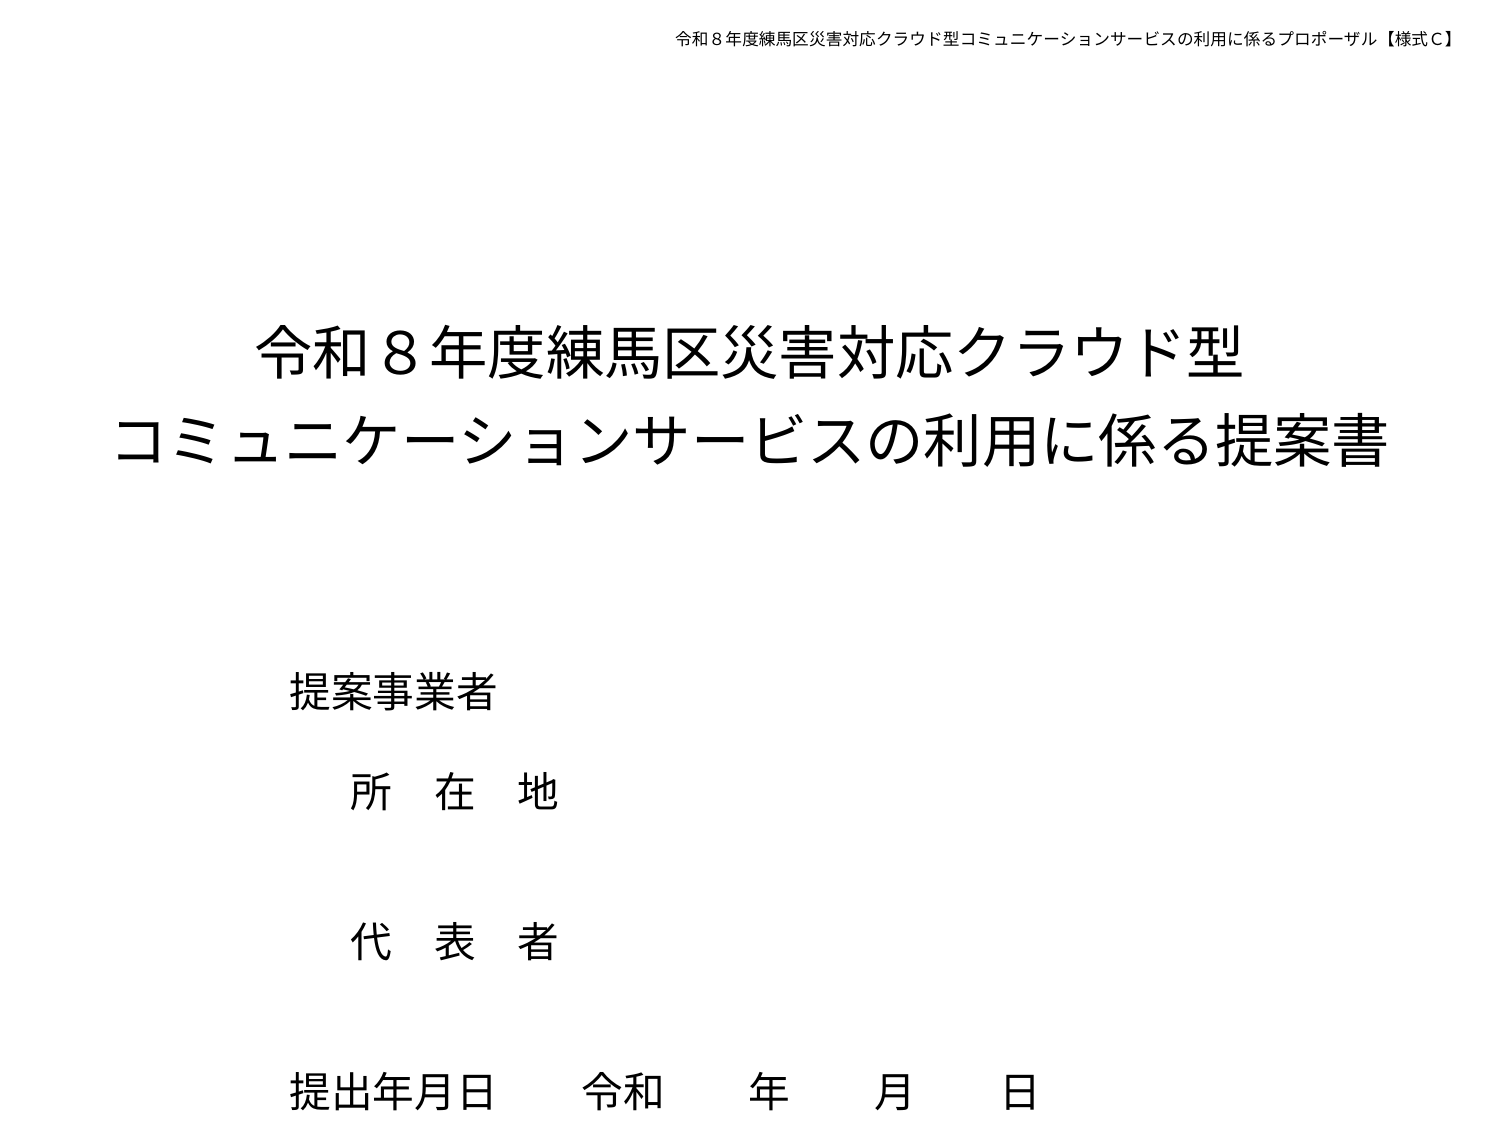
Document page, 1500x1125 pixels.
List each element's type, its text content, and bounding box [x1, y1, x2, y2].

text_box 令和８年度練馬区災害対応クラウド型 コミュニケーションサービスの利用に係る提案書 [85, 247, 1414, 482]
text_box 令和８年度練馬区災害対応クラウド型コミュニケーションサービスの利用に係るプロポーザル【様式Ｃ】 [362, 21, 1477, 56]
text_box 提案事業者 所 在 地 代 表 者 提出年月日 令和 年 月 日 [218, 658, 1282, 1123]
